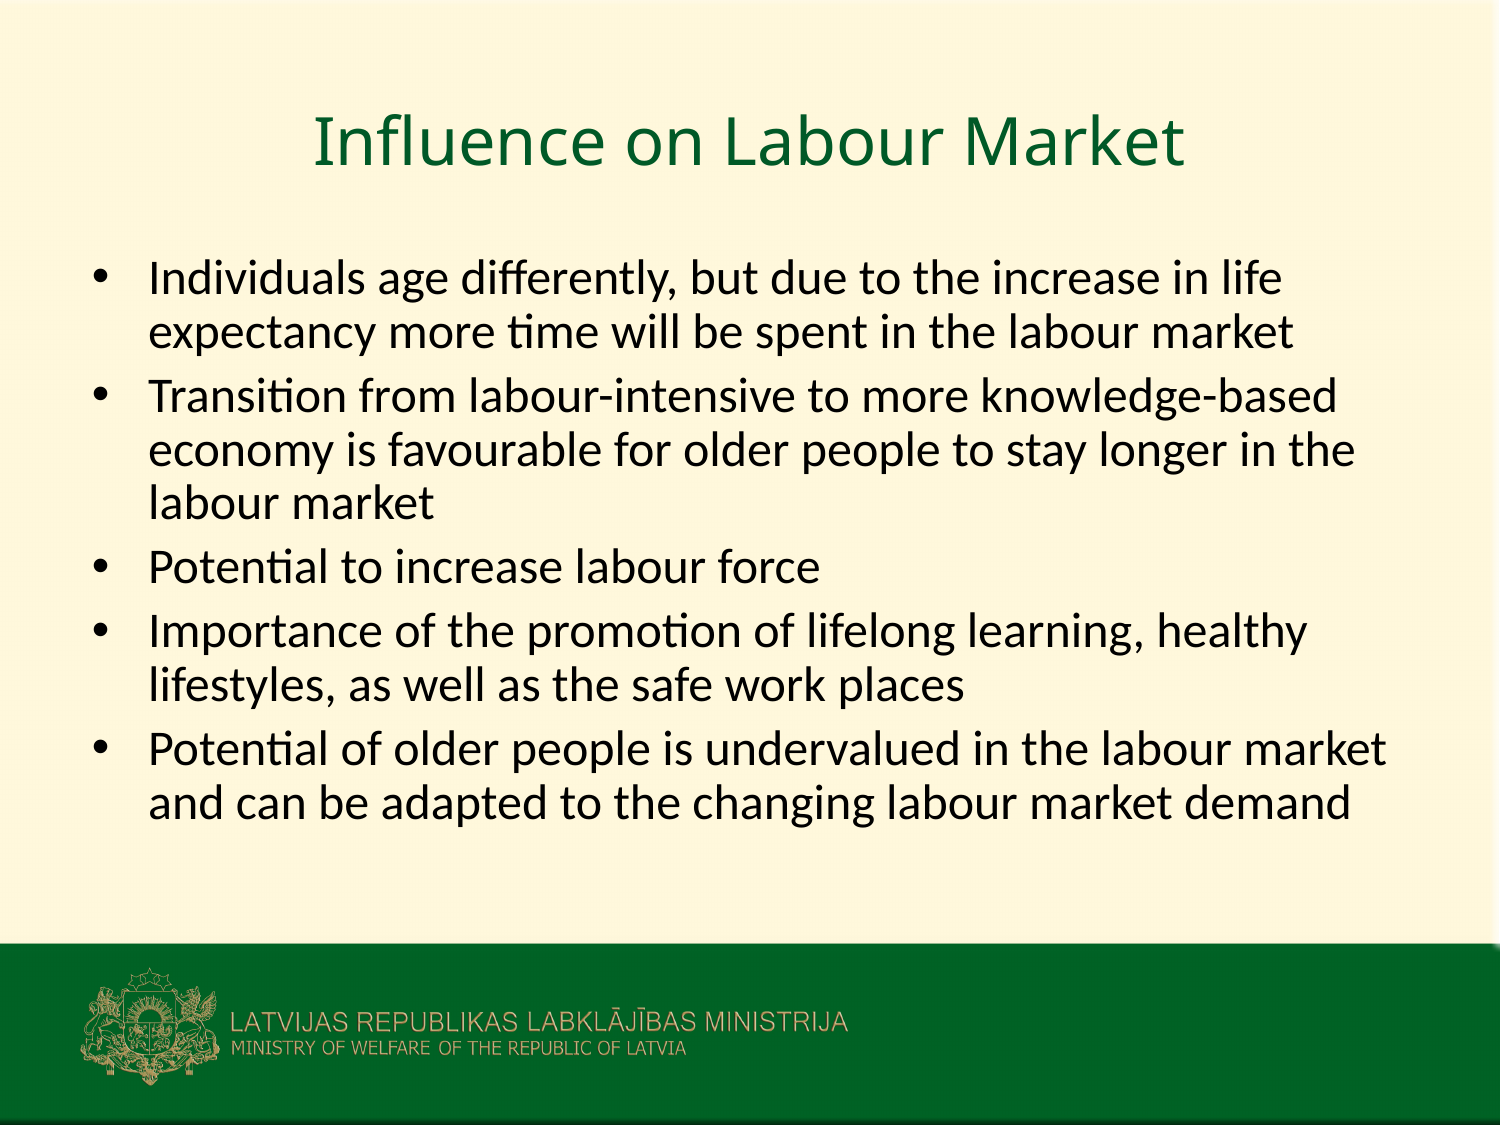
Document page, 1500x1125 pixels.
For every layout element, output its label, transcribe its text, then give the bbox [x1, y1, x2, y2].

picture [0, 0, 1500, 1125]
list Individuals age differently, but due to the increase in life expectancy more time will be spent in the labour market Transition from labour-intensive to more knowledge-based economy is favourable for older people to stay longer in the labour market Potential to increase labour force Importance of the promotion of lifelong learning, healthy lifestyles, as well as the safe work places Potential of older people is undervalued in the labour market and can be adapted to the changing labour market demand [76, 243, 1428, 987]
title Influence on Labour Market [74, 44, 1426, 233]
